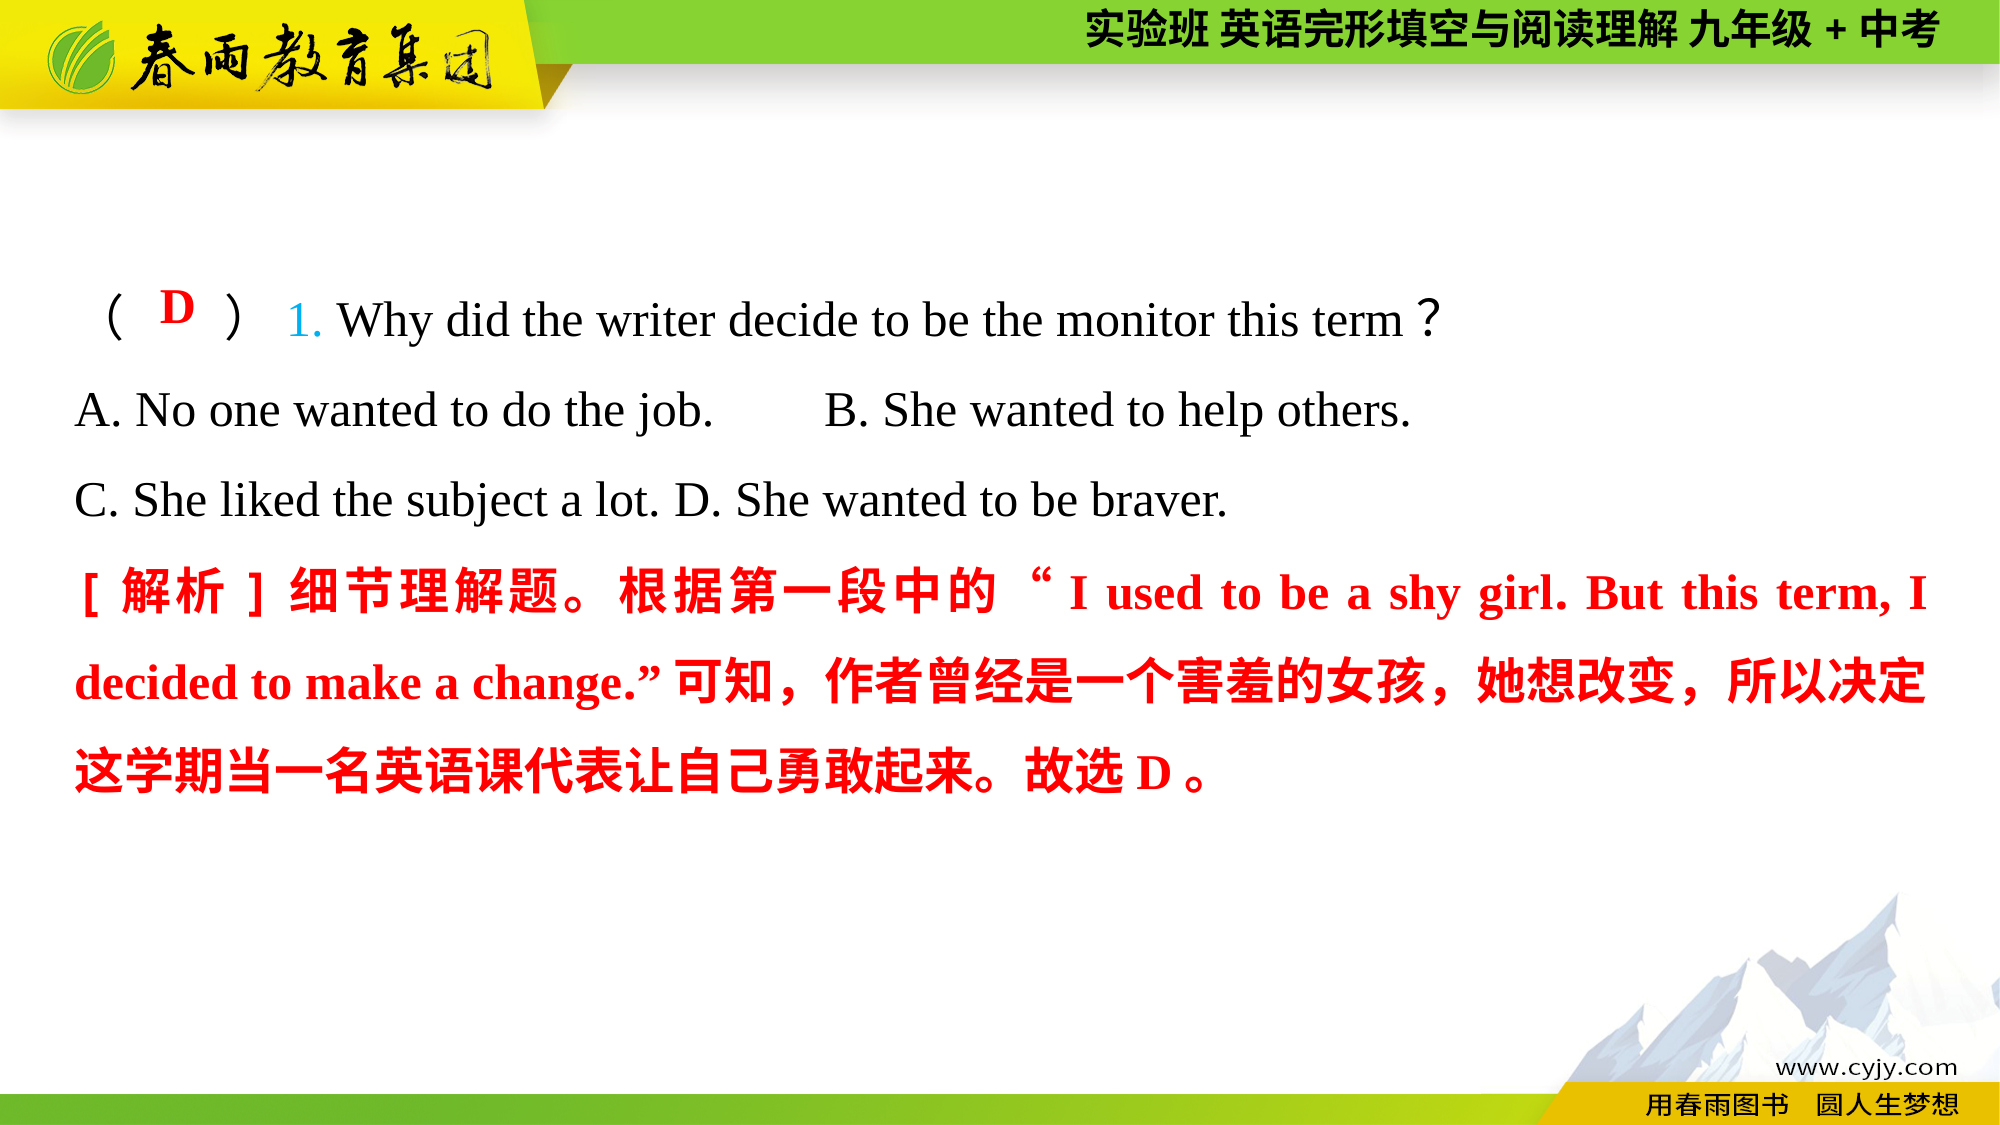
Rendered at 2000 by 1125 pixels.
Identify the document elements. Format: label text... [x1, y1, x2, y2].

list （ ）1. Why did the writer decide to be the monitor this term？ A. No one wanted to do the job. B. She wanted to help others. C. She liked the subject a lot. D. She wanted to be braver. [59, 249, 1944, 522]
picture [0, 0, 2000, 1125]
text_box [解析]细节理解题。根据第一段中的“I used to be a shy girl. But this term, I decided to make a change.”可知，作者曾经是一个害羞的女孩，她想改变，所以决定这学期当一名英语课代表让自己勇敢起来。故选D。 [59, 522, 1944, 808]
text_box D [144, 265, 211, 341]
